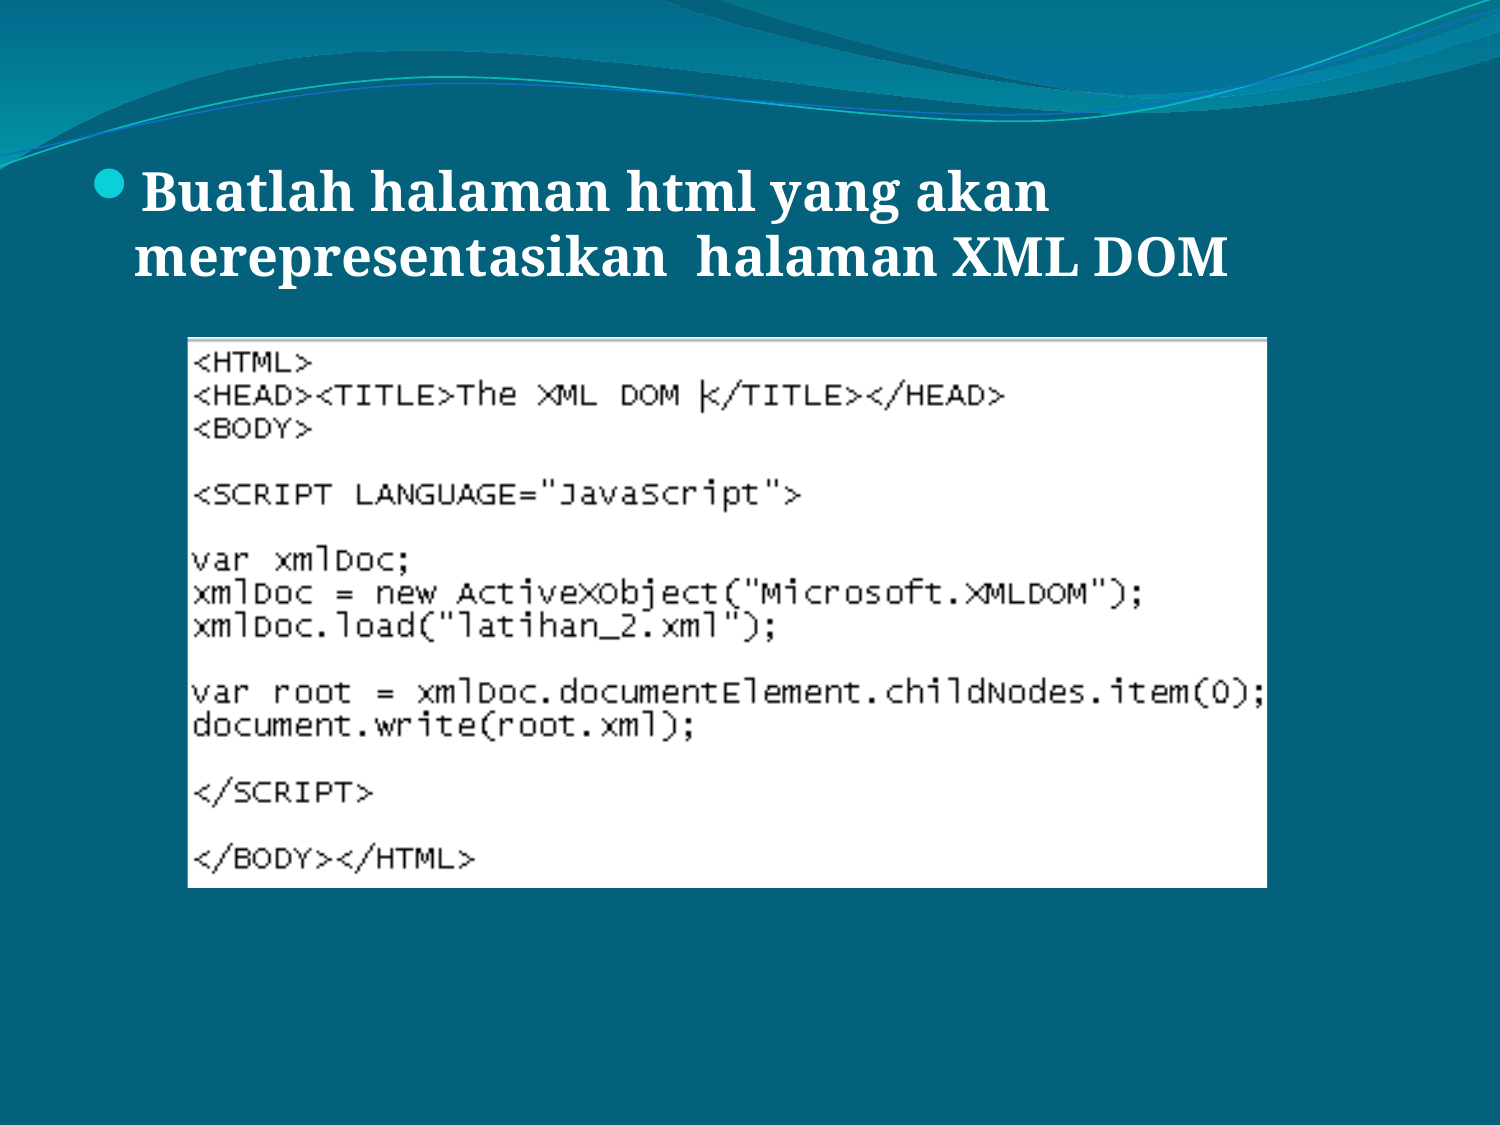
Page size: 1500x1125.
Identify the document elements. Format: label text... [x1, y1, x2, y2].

picture [188, 338, 1267, 887]
list Buatlah halaman html yang akan merepresentasikan halaman XML DOM [74, 149, 1426, 326]
